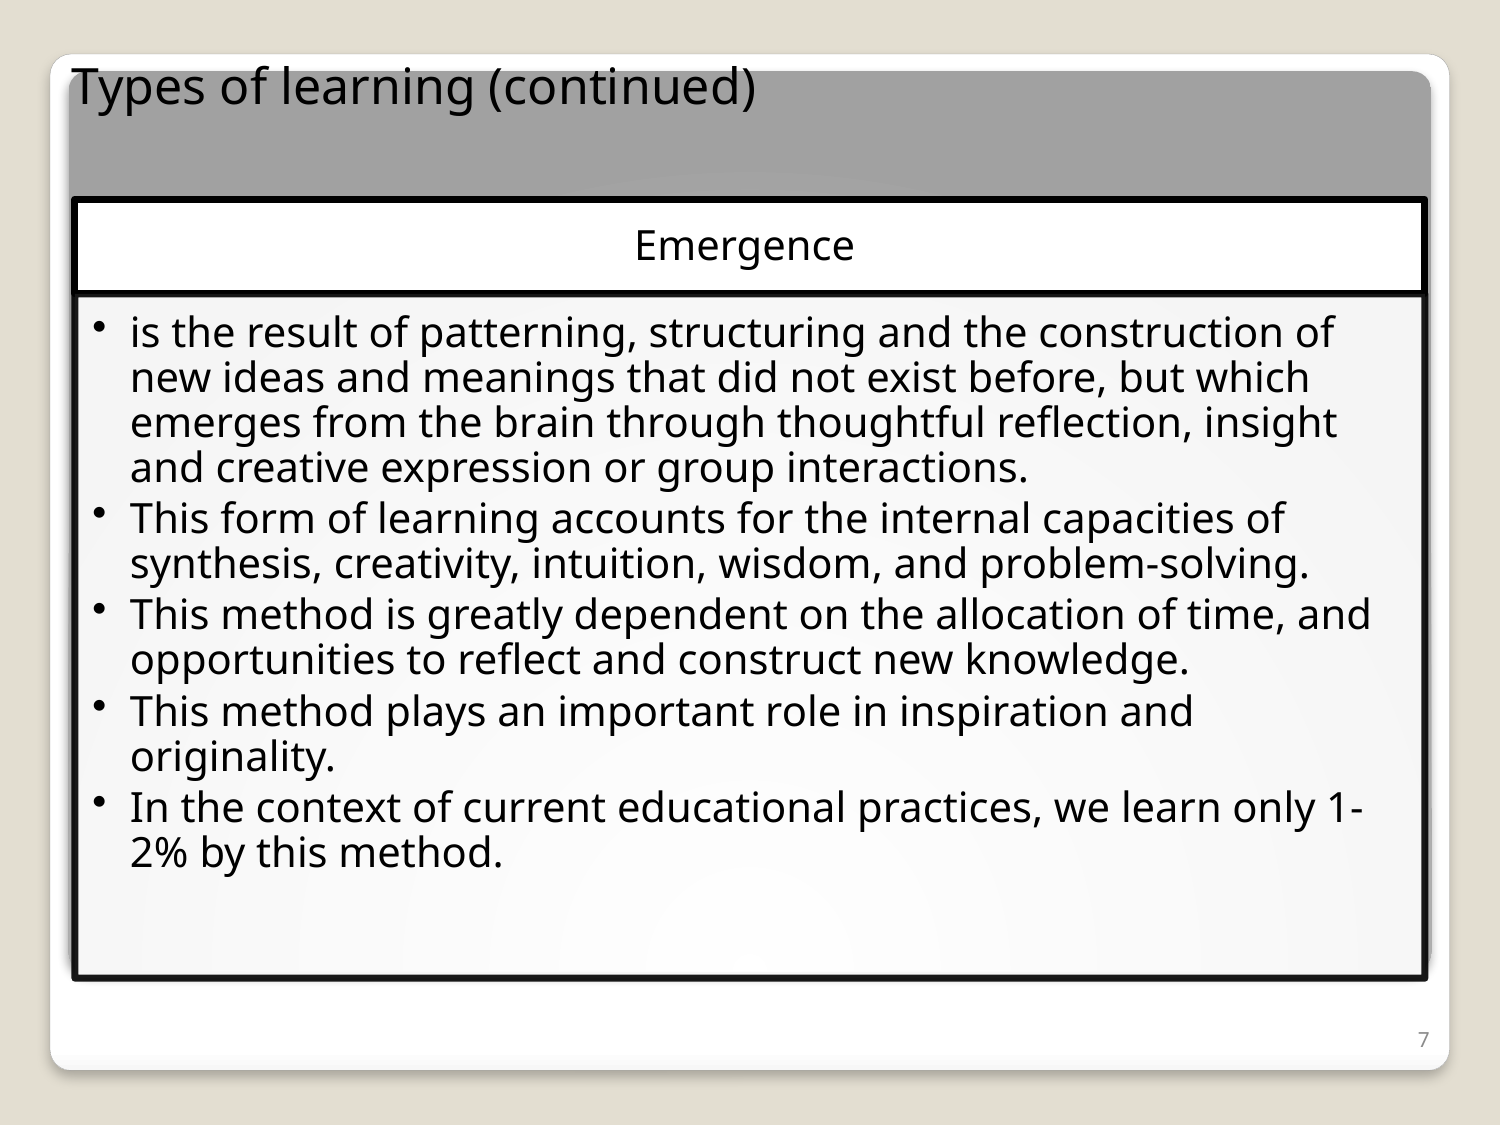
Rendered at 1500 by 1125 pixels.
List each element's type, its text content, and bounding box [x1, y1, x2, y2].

text_box Types of learning (continued) [56, 54, 772, 124]
slide_number 7 [1369, 1002, 1445, 1063]
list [74, 172, 1426, 1006]
